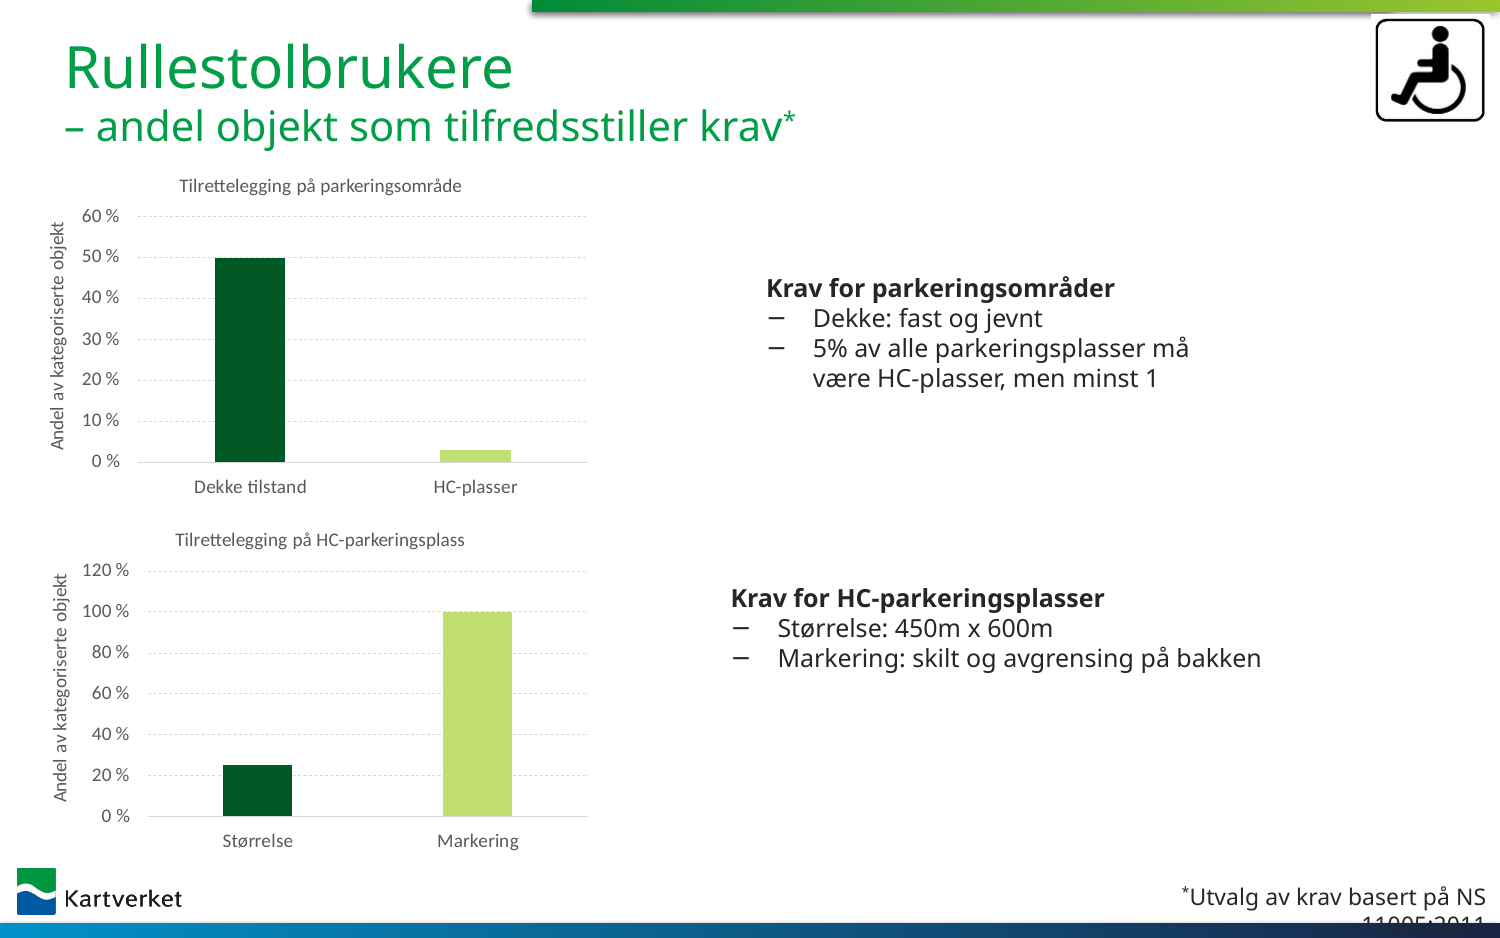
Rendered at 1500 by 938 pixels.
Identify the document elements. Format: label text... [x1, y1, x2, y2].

picture [41, 520, 599, 859]
text_box Rullestolbrukere – andel objekt som tilfredsstiller krav* [49, 23, 1431, 158]
text_box Krav for parkeringsområder Dekke: fast og jevnt 5% av alle parkeringsplasser må være HC-plasser, men minst 1 [751, 264, 1232, 400]
text_box *Utvalg av krav basert på NS 11005:2011 [1068, 873, 1500, 938]
picture [41, 166, 599, 505]
picture [1371, 13, 1491, 127]
text_box Krav for HC-parkeringsplasser Størrelse: 450m x 600m Markering: skilt og avgrensing på bakken [715, 574, 1278, 680]
